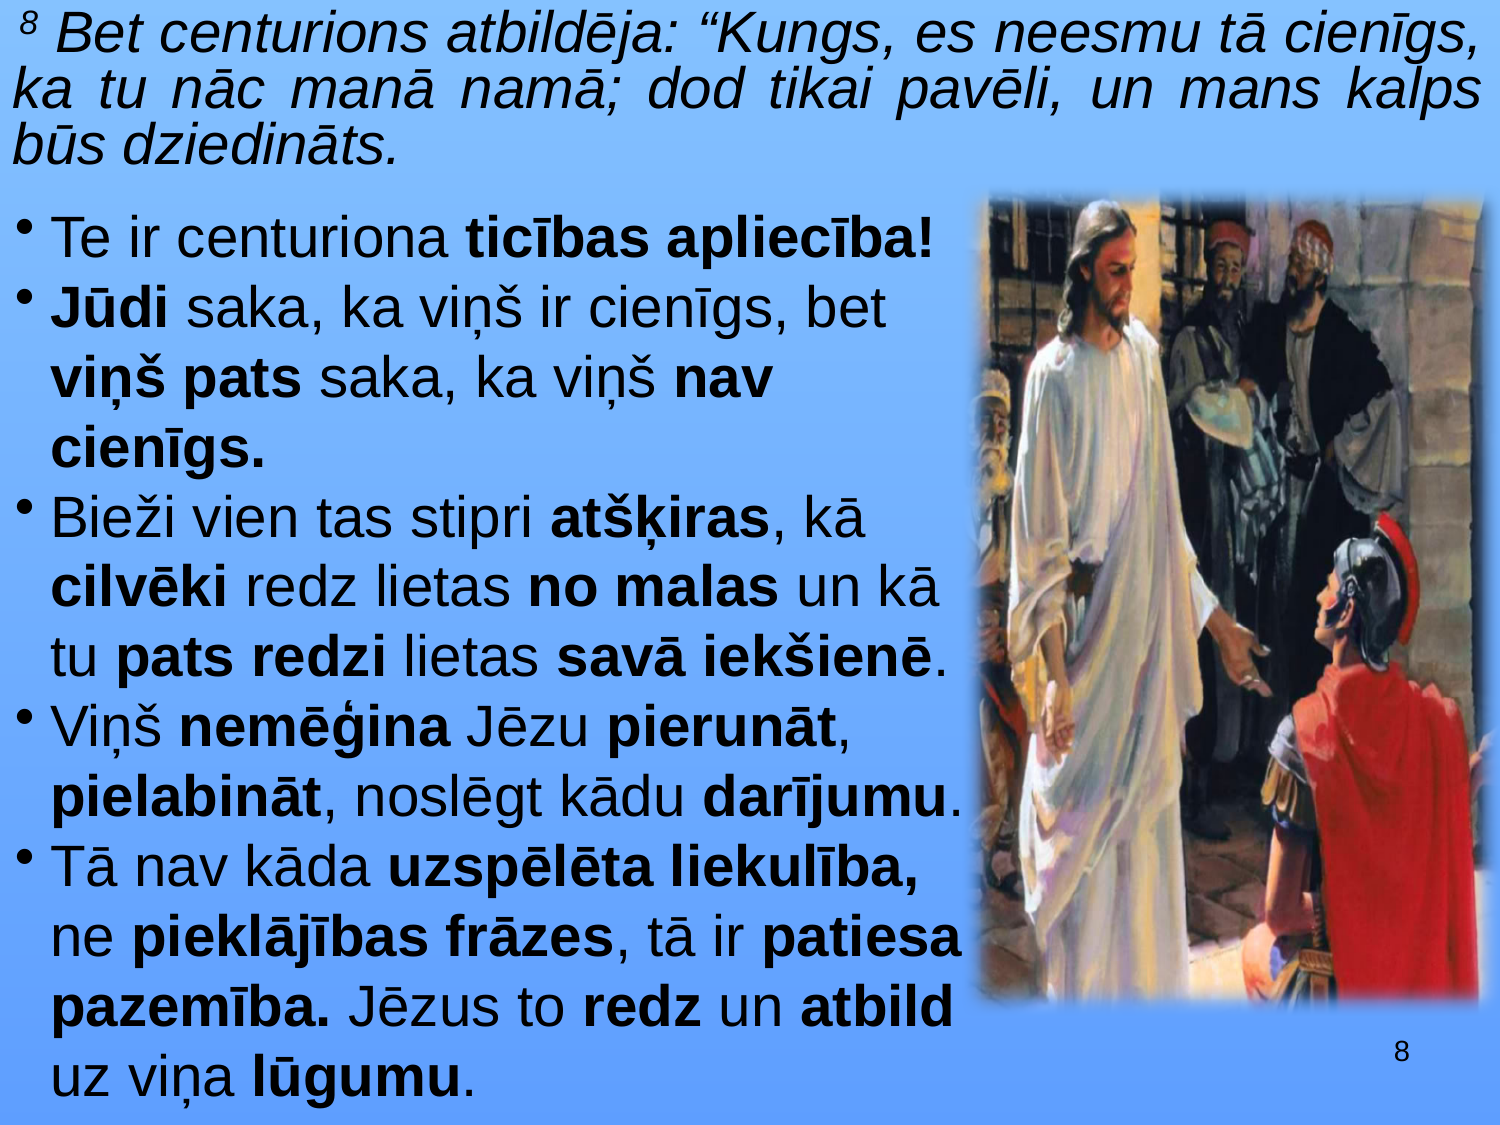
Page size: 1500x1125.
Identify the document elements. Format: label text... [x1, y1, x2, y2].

text_box Te ir centuriona ticības apliecība! Jūdi saka, ka viņš ir cienīgs, bet viņš pats saka, ka viņš nav cienīgs. Bieži vien tas stipri atšķiras, kā cilvēki redz lietas no malas un kā tu pats redzi lietas savā iekšienē. Viņš nemēģina Jēzu pierunāt, pielabināt, noslēgt kādu darījumu. Tā nav kāda uzspēlēta liekulība, ne pieklājības frāzes, tā ir patiesa pazemība. Jēzus to redz un atbild uz viņa lūgumu. [0, 191, 1010, 1116]
slide_number 8 [1074, 1025, 1426, 1103]
list 8 Bet centurions atbildēja: “Kungs, es neesmu tā cienīgs, ka tu nāc manā namā; dod tikai pavēli, un mans kalps būs dziedināts. [0, 0, 1500, 173]
picture [962, 184, 1500, 1017]
